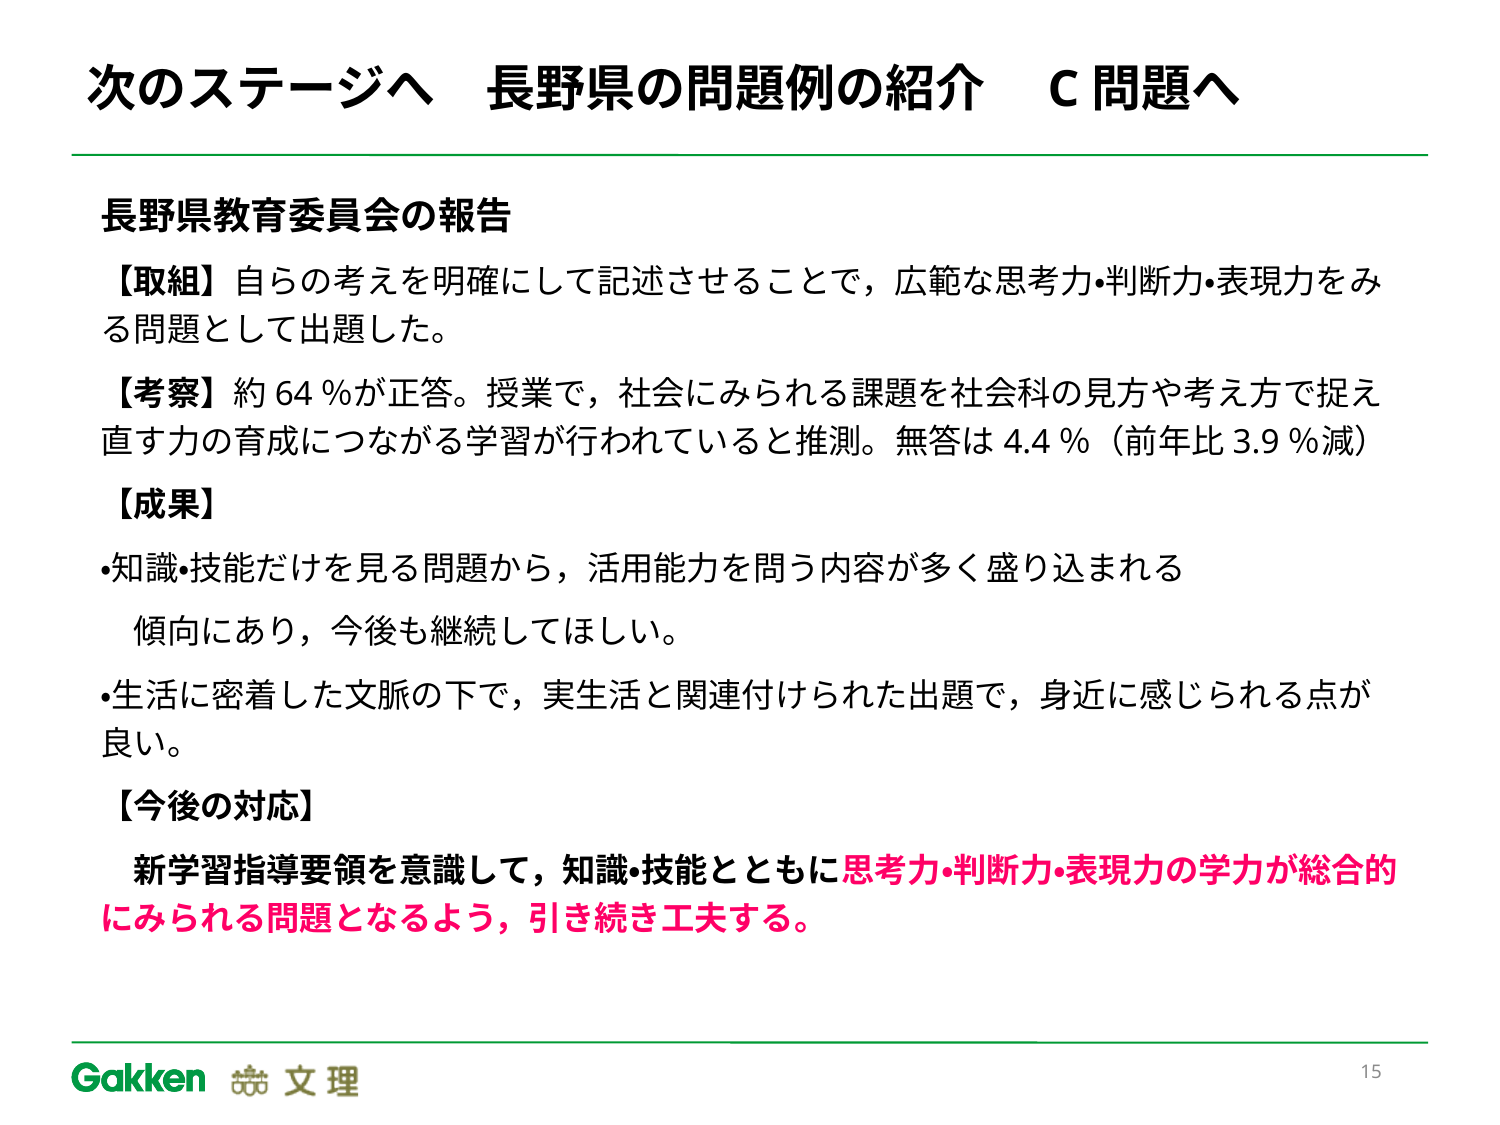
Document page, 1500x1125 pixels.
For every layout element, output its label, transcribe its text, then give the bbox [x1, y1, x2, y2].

title 次のステージへ 長野県の問題例の紹介 C問題へ [71, 37, 1275, 143]
picture [225, 1064, 379, 1099]
slide_number 15 [1059, 1042, 1397, 1103]
list 長野県教育委員会の報告 【取組】自らの考えを明確にして記述させることで，広範な思考力・判断力・表現力をみる問題として出題した。 【考察】約64％が正答。授業で，社会にみられる課題を社会科の見方や考え方で捉え直す力の育成につながる学習が行われていると推測。無答は4.4％（前年比3.9％減） 【成果】 ・知識・技能だけを見る問題から，活用能力を問う内容が多く盛り込まれる 傾向にあり，今後も継続してほしい。 ・生活に密着した文脈の下で，実生活と関連付けられた出題で，身近に感じられる点が良い。 【今後の対応】 新学習指導要領を意識して，知識・技能とともに思考力・判断力・表現力の学力が総合的にみられる問題となるよう，引き続き工夫する。 [85, 175, 1415, 1010]
picture [71, 1062, 205, 1092]
